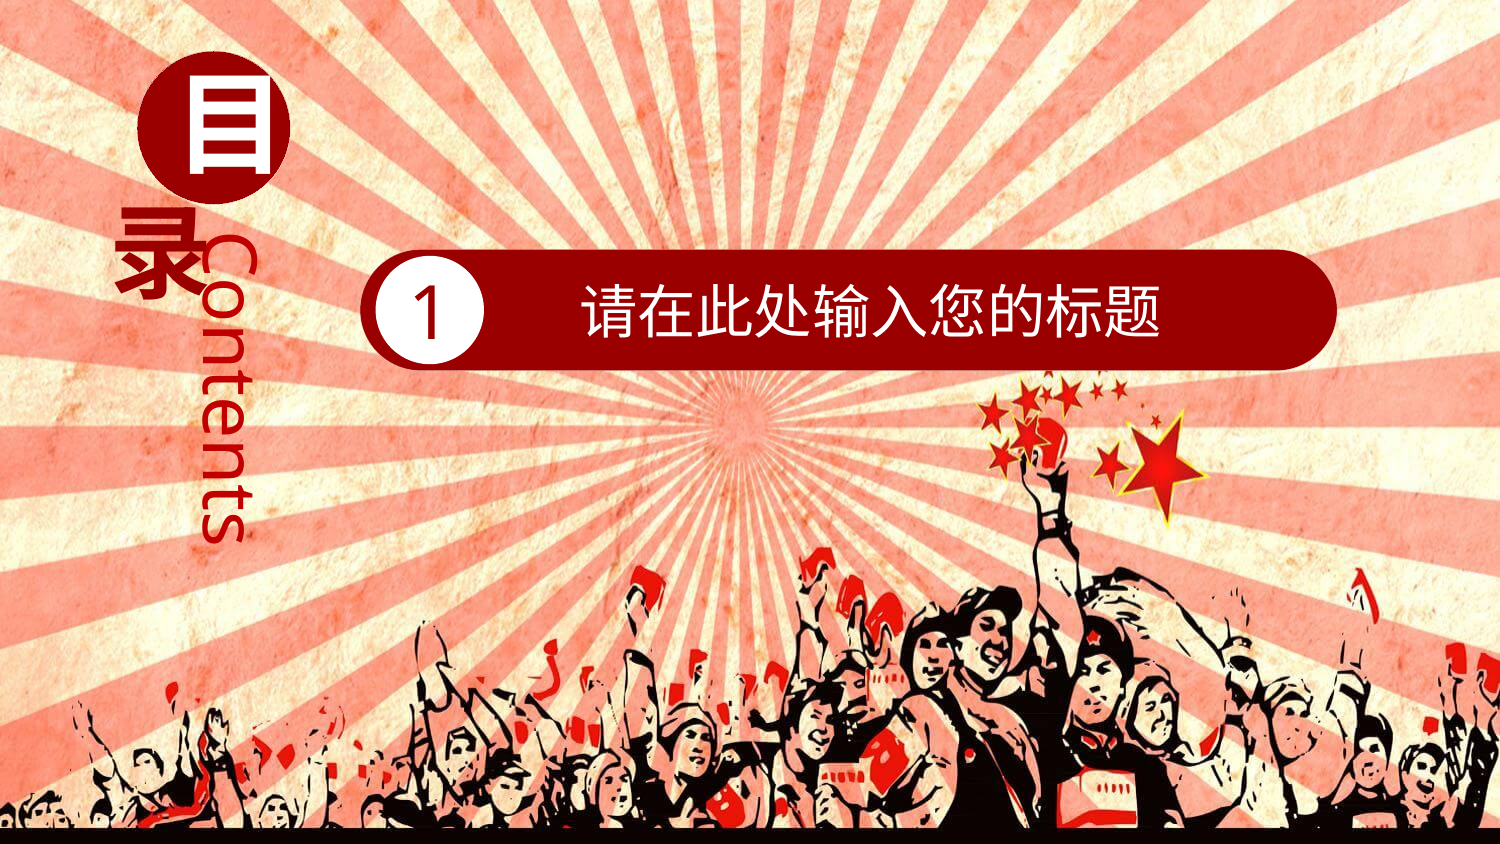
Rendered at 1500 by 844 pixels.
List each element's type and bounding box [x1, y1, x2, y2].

text_box [360, 249, 1338, 371]
picture [0, 0, 1500, 844]
